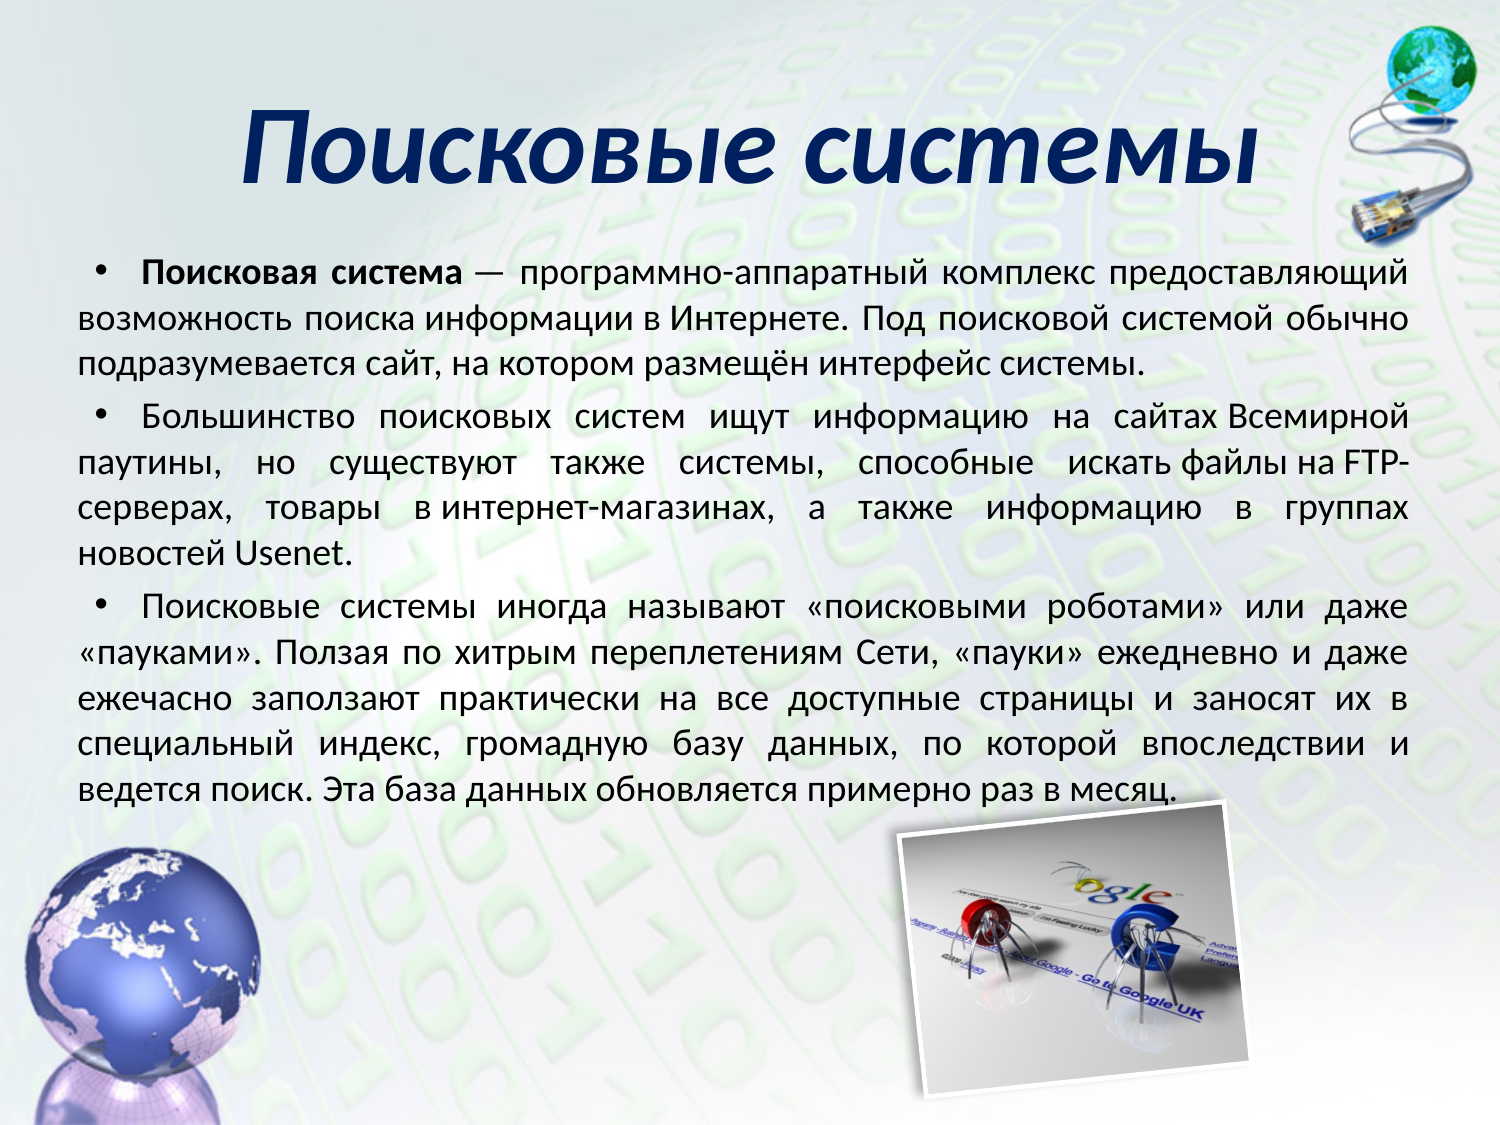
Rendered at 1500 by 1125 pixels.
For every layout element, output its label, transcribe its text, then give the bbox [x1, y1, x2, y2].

list Поисковая система — программно-аппаратный комплекс предоставляющий возможность поиска информации в Интернете. Под поисковой системой обычно подразумевается сайт, на котором размещён интерфейс системы. Большинство поисковых систем ищут информацию на сайтах Всемирной паутины, но существуют также системы, способные искать файлы на FTP-серверах, товары в интернет-магазинах, а также информацию в группах новостей Usenet. Поисковые системы иногда называют «поисковыми роботами» или даже «пауками». Ползая по хитрым переплетениям Сети, «пауки» ежедневно и даже ежечасно заползают практически на все доступные страницы и заносят их в специальный индекс, громадную базу данных, по которой впос­ледствии и ведется поиск. Эта база данных обновляется примерно раз в месяц. [35, 239, 1425, 856]
picture [0, 0, 1500, 1125]
title Поисковые системы [75, 45, 1425, 233]
